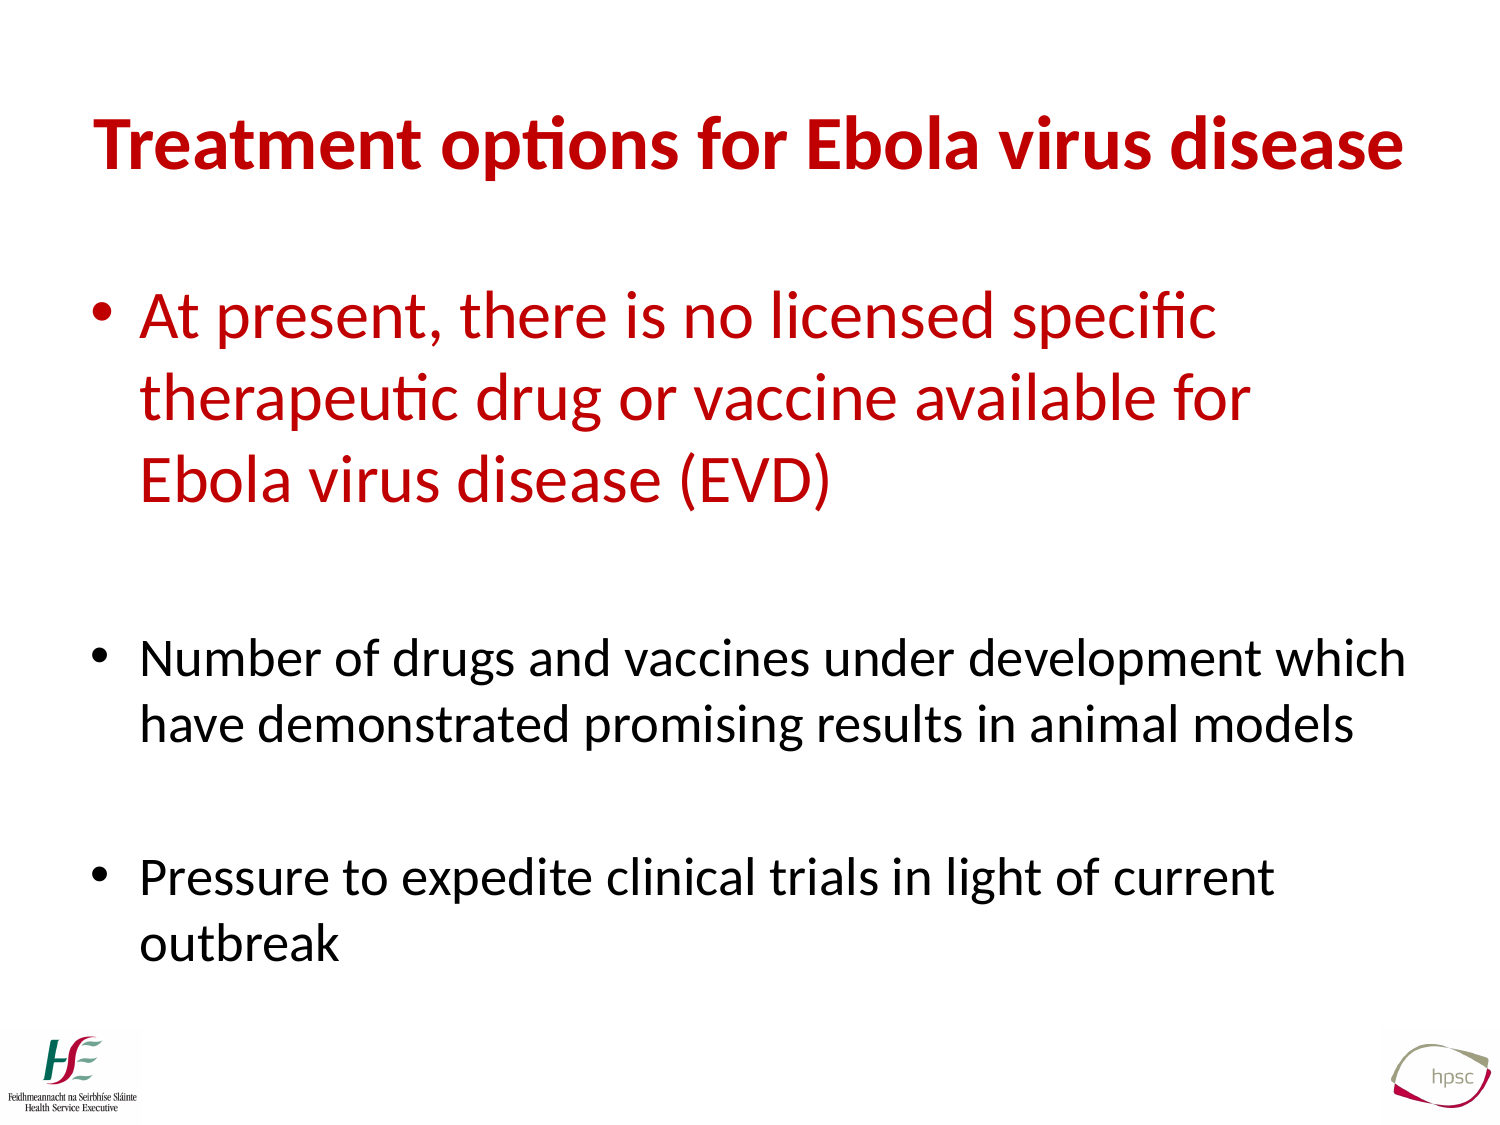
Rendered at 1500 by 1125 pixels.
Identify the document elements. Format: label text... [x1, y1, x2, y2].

picture [0, 1029, 142, 1125]
title Treatment options for Ebola virus disease [75, 45, 1425, 233]
picture [1381, 1026, 1500, 1125]
list At present, there is no licensed specific therapeutic drug or vaccine available for Ebola virus disease (EVD) Number of drugs and vaccines under development which have demonstrated promising results in animal models Pressure to expedite clinical trials in light of current outbreak [75, 262, 1425, 1005]
